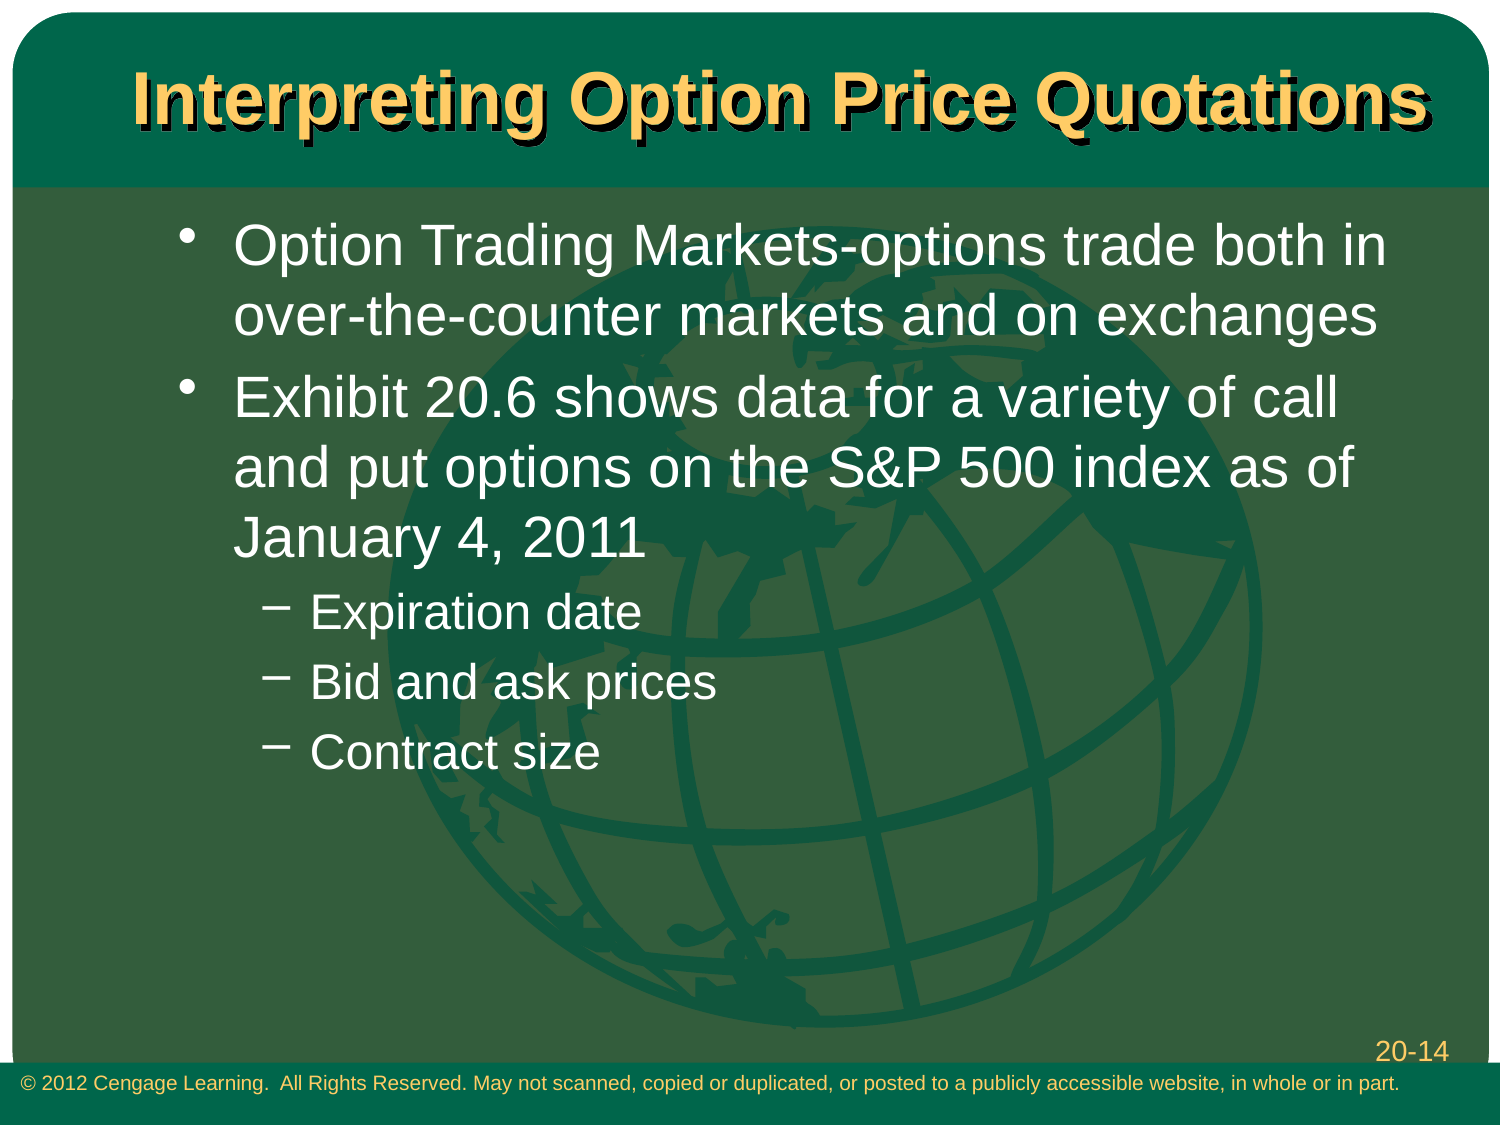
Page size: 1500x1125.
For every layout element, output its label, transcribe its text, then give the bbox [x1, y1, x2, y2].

title Interpreting Option Price Quotations [112, 24, 1450, 175]
list Option Trading Markets-options trade both in over-the-counter markets and on exchanges Exhibit 20.6 shows data for a variety of call and put options on the S&P 500 index as of January 4, 2011 Expiration date Bid and ask prices Contract size [162, 200, 1463, 1050]
footer © 2012 Cengage Learning. All Rights Reserved. May not scanned, copied or duplicated, or posted to a publicly accessible website, in whole or in part. [0, 1062, 1500, 1125]
slide_number 20-14 [1325, 1025, 1500, 1062]
